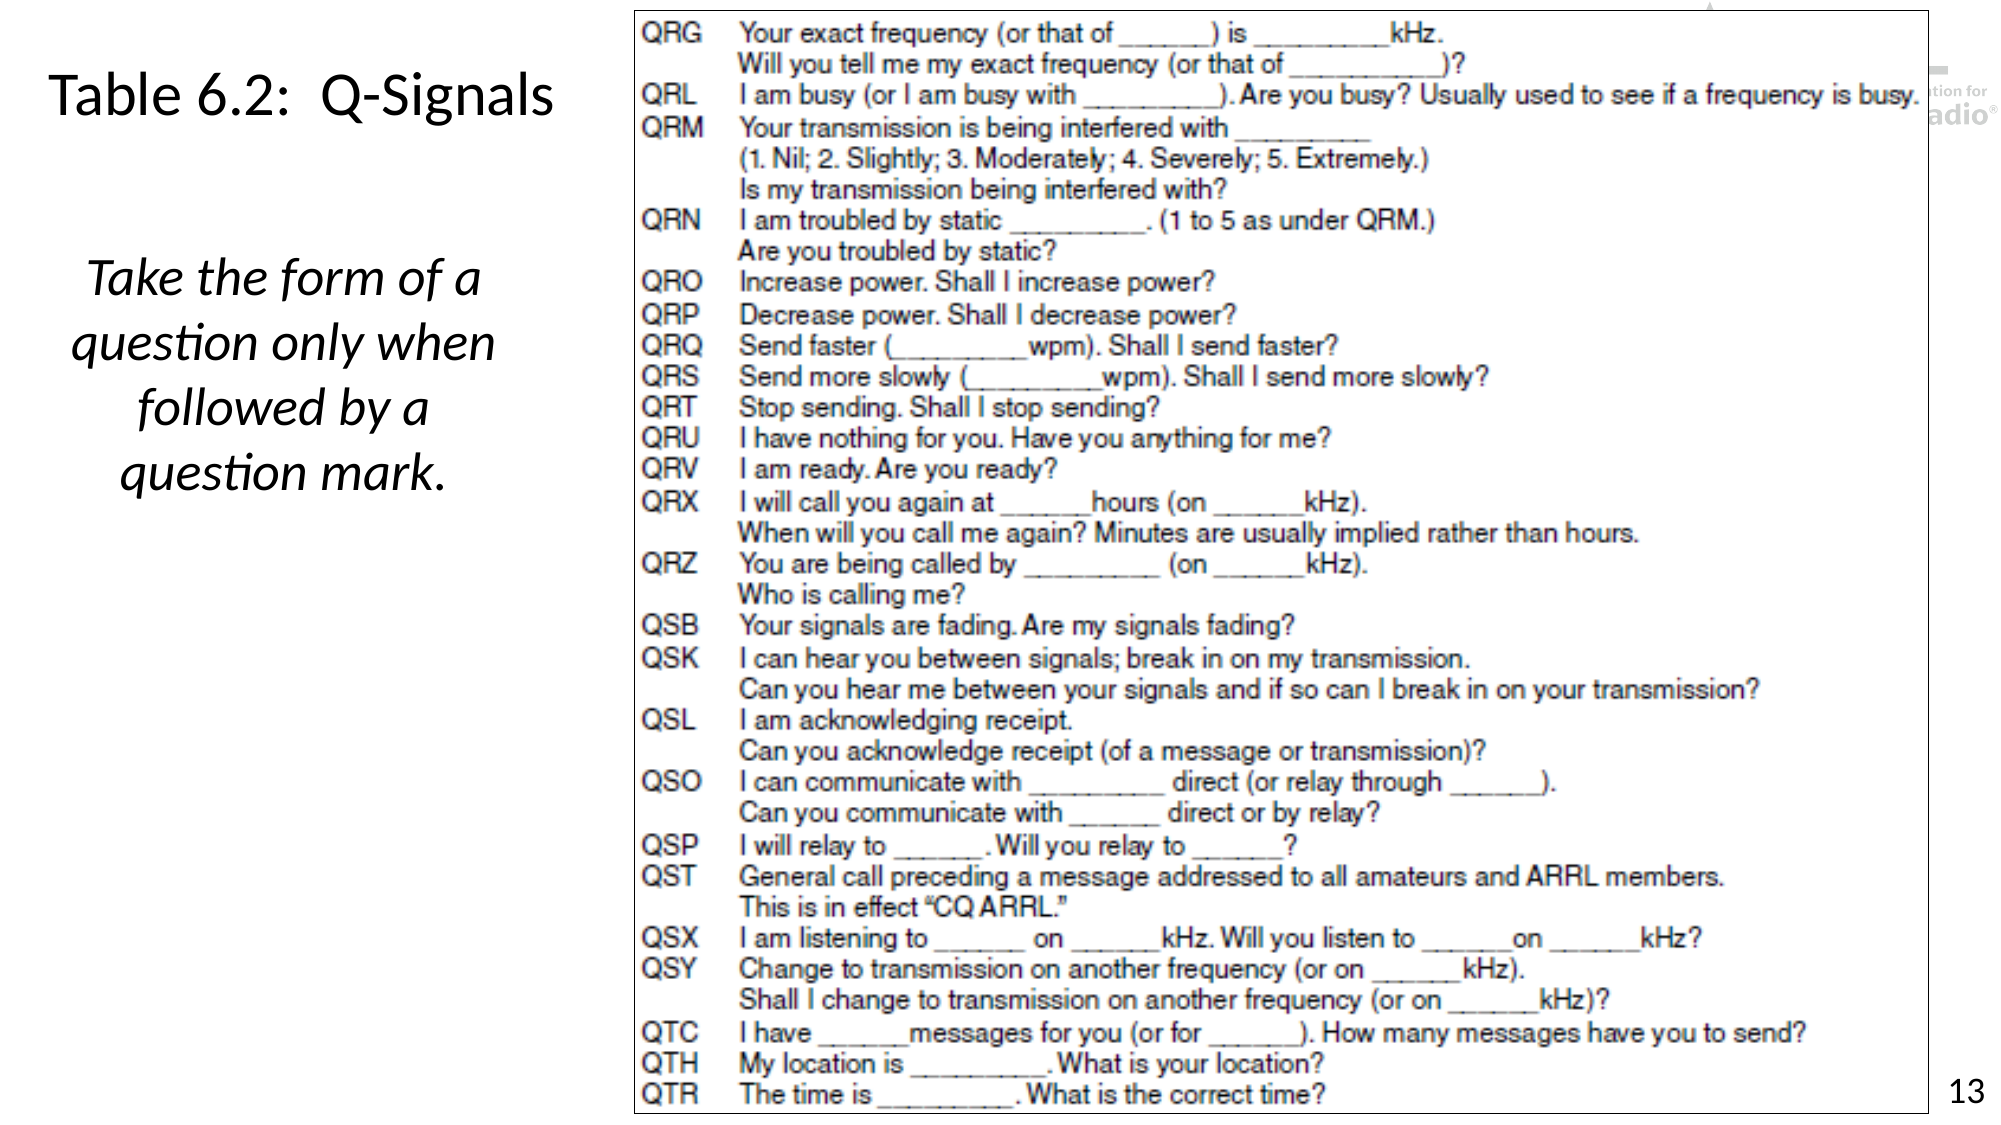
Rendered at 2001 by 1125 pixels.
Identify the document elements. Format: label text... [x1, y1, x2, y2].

text_box Take the form of a question only when followed by a question mark. [34, 234, 535, 509]
picture [634, 0, 2000, 1114]
text_box Table 6.2: Q-Signals [34, 46, 603, 136]
